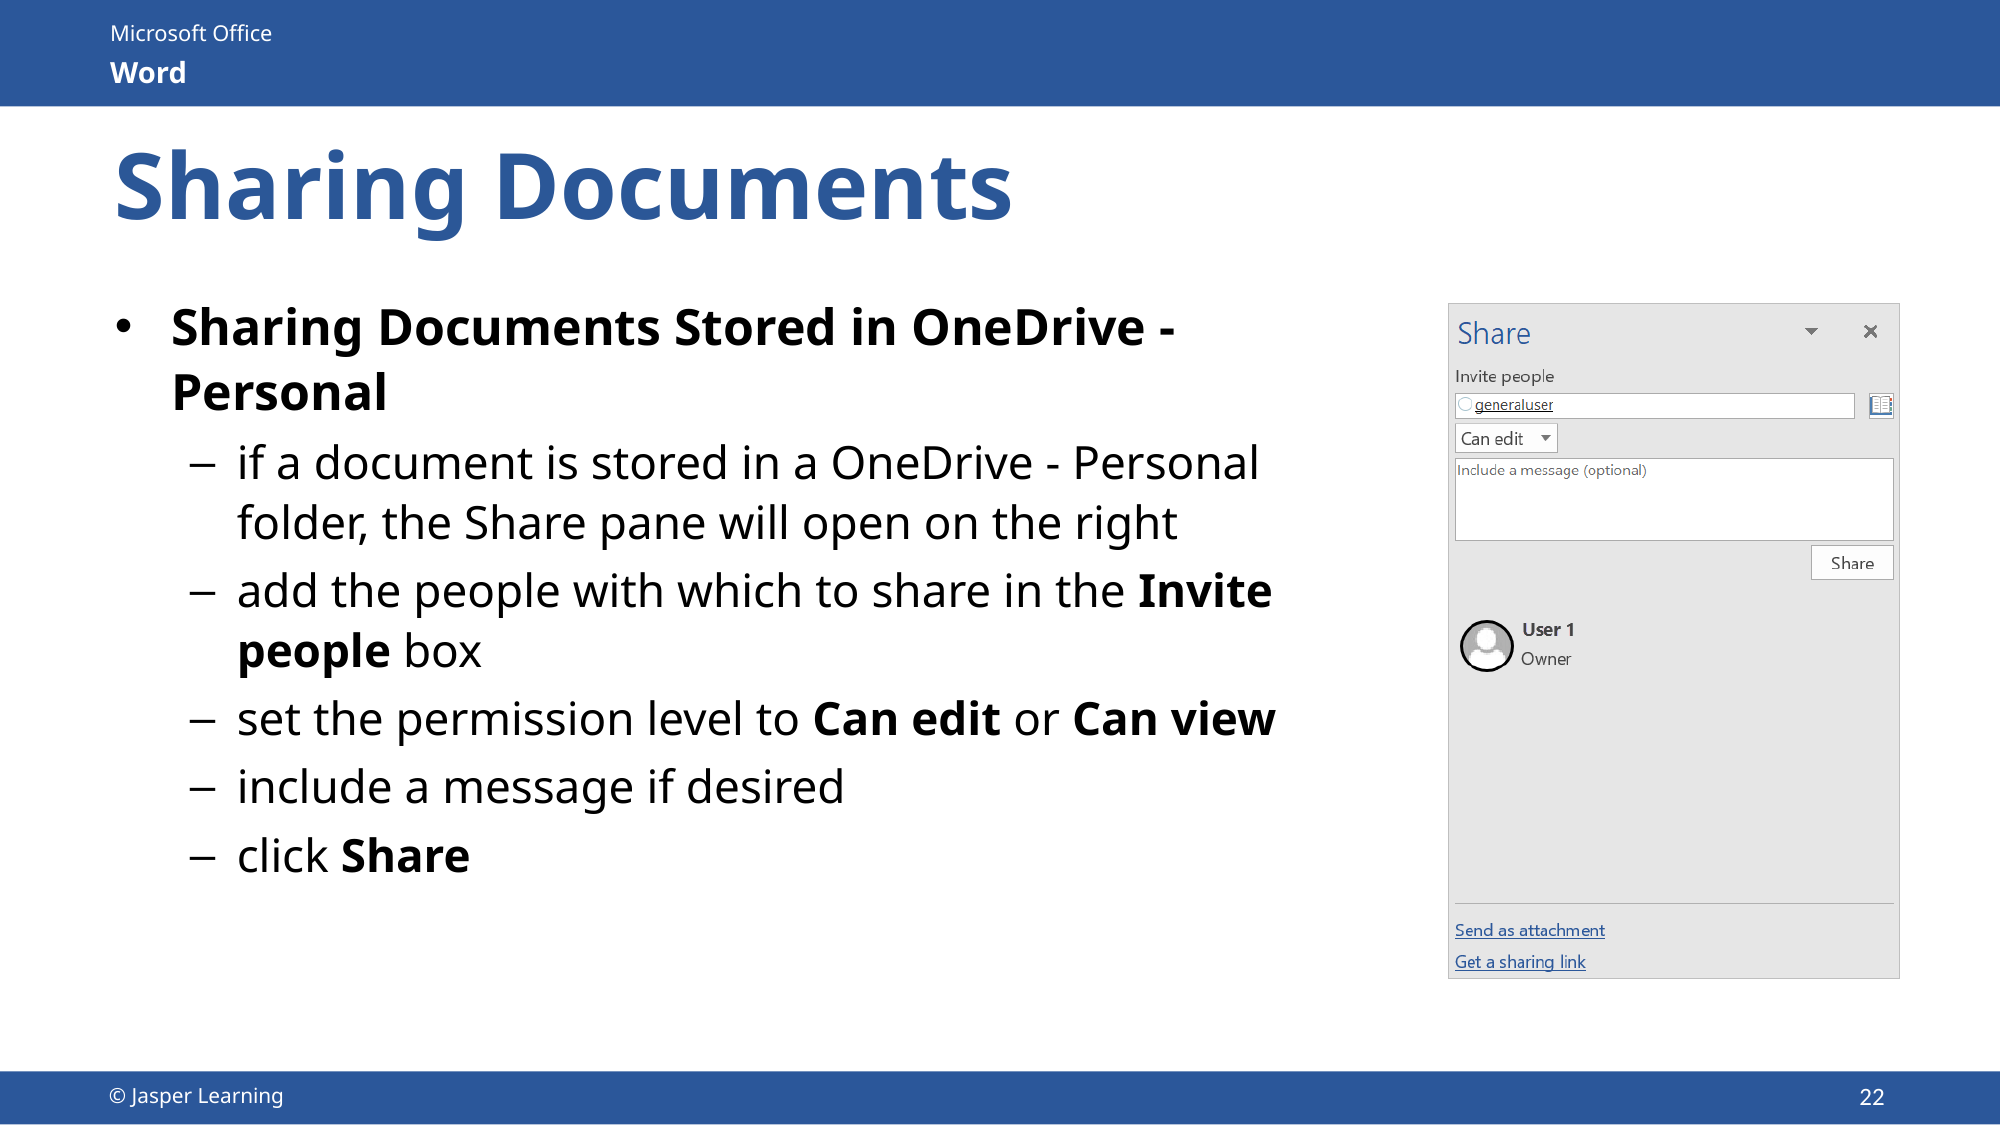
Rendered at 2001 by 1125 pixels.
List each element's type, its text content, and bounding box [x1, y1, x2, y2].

footer © Jasper Learning [94, 1066, 769, 1125]
slide_number 22 [1433, 1065, 1900, 1125]
picture [1448, 303, 1901, 979]
title Sharing Documents [99, 118, 1866, 248]
list Sharing Documents Stored in OneDrive - Personal if a document is stored in a OneDrive - Personal folder, the Share pane will open on the right add the people with which to share in the Invite people box set the permission level to Can edit or Can view include a message if desired click Share [99, 283, 1400, 1026]
